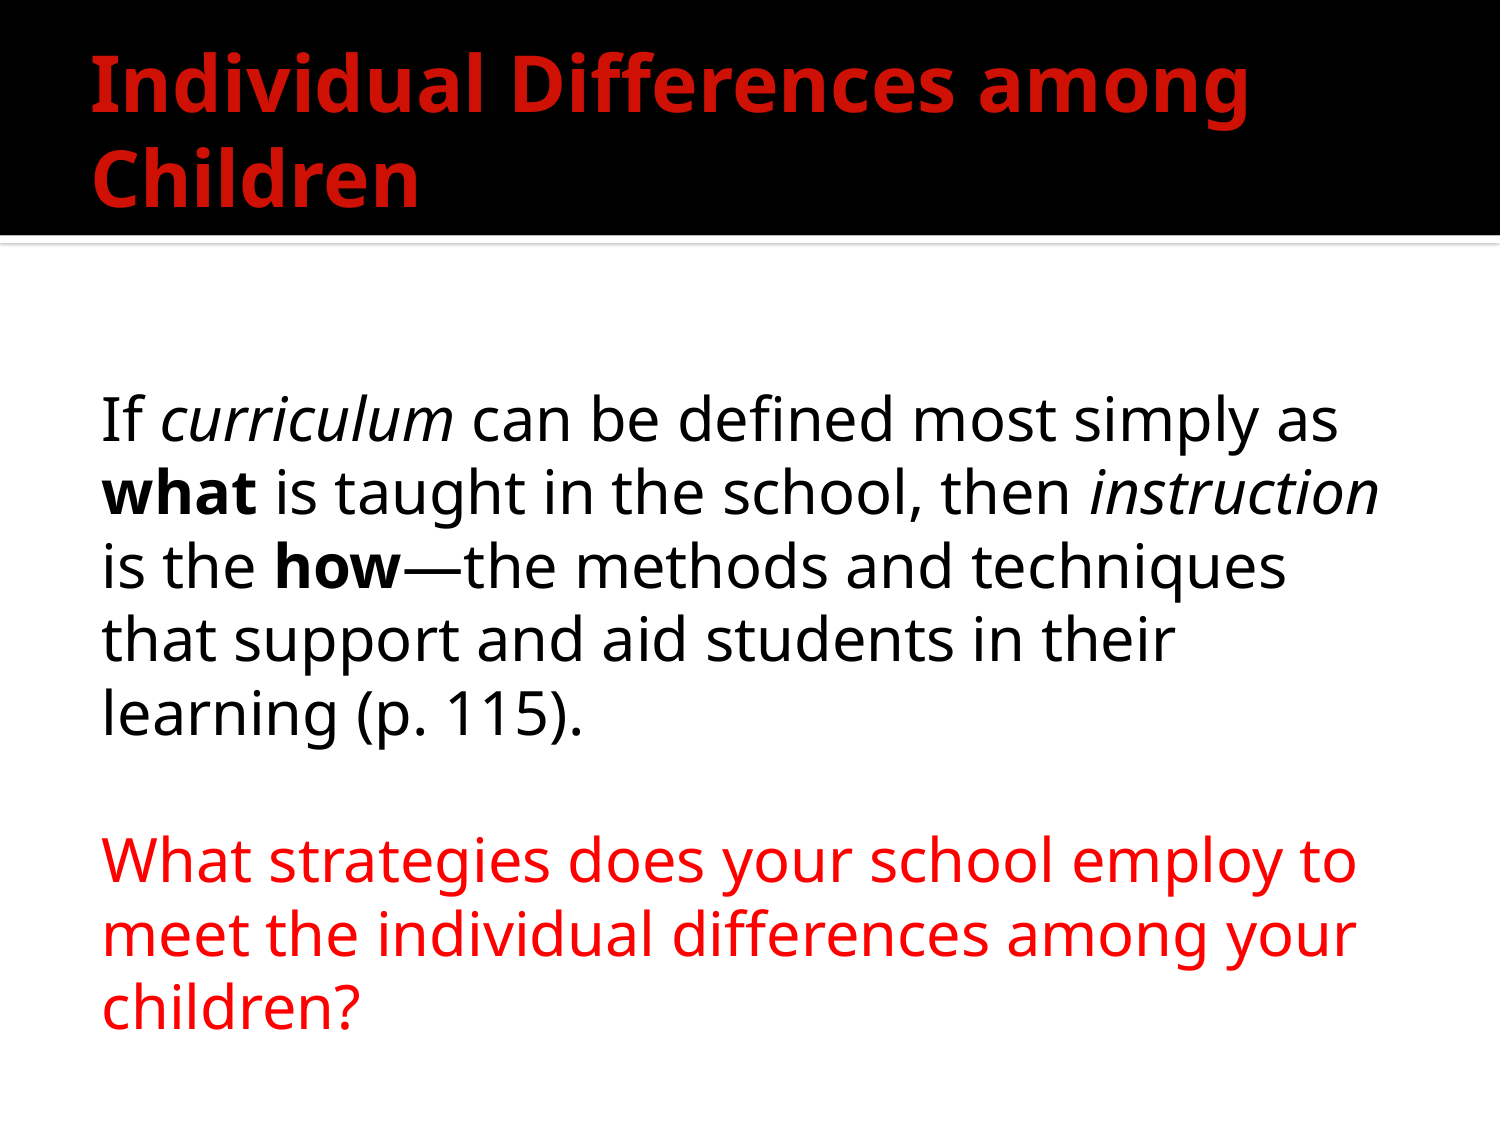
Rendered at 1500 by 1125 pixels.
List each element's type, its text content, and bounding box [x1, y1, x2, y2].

list If curriculum can be defined most simply as what is taught in the school, then instruction is the how—the methods and techniques that support and aid students in their learning (p. 115). What strategies does your school employ to meet the individual differences among your children? [75, 291, 1425, 1050]
title Individual Differences among Children [75, 25, 1425, 231]
